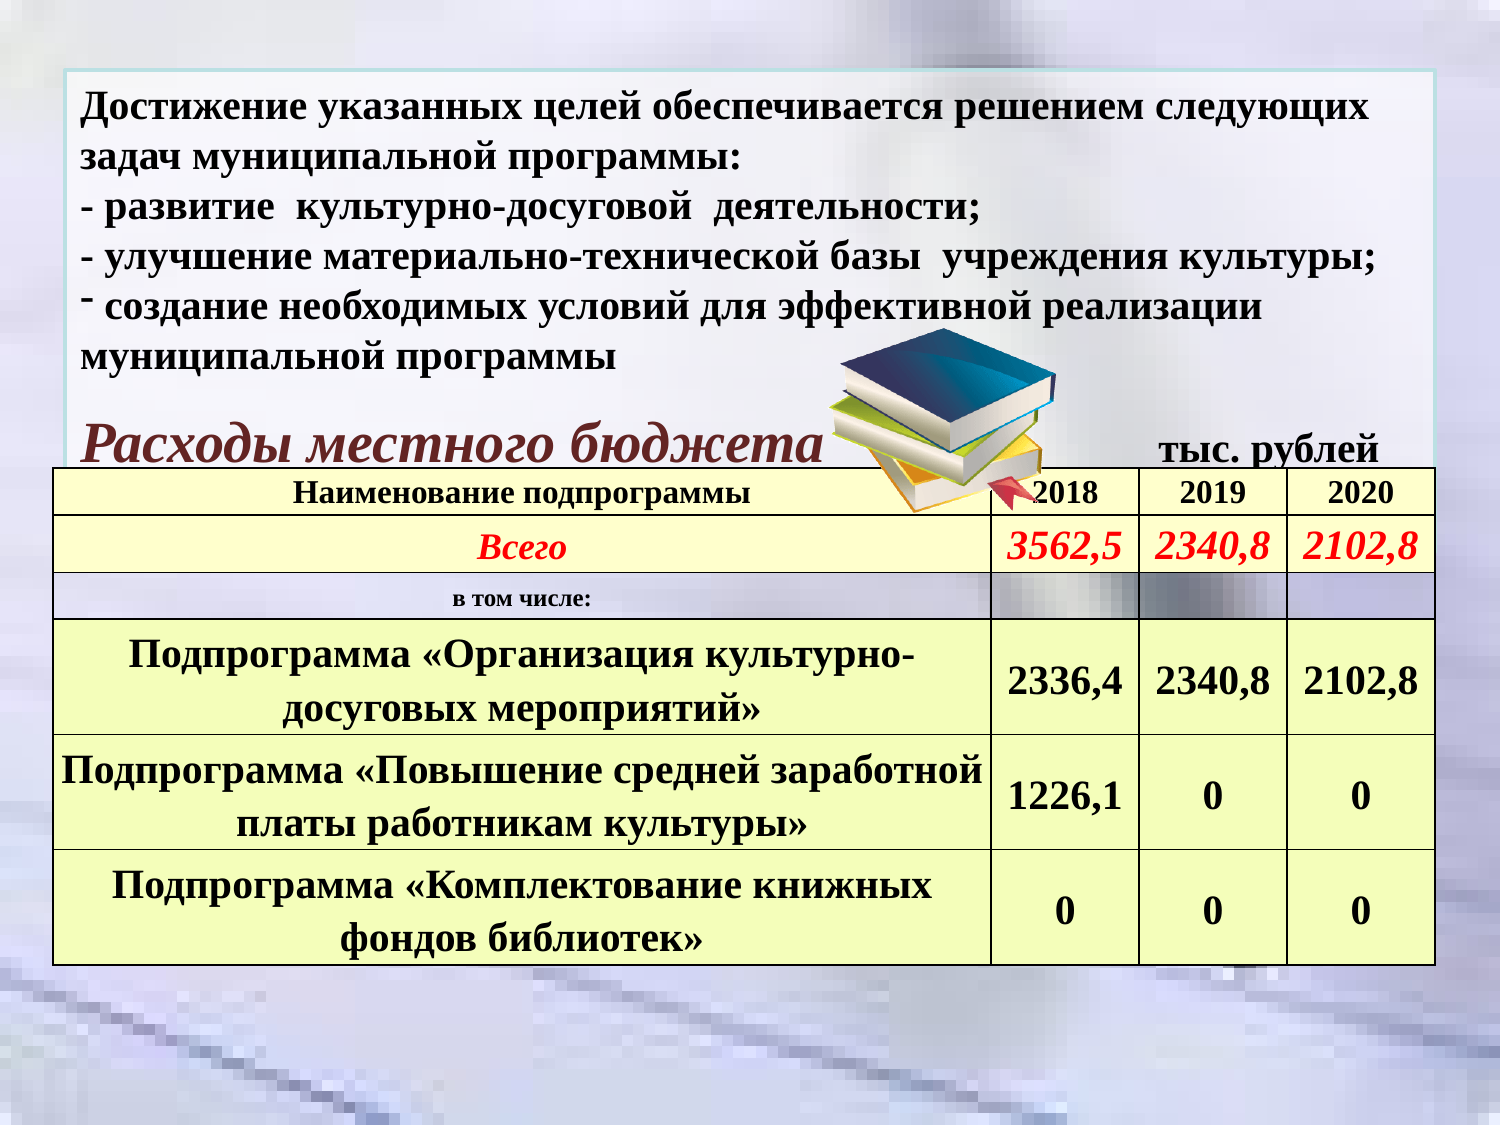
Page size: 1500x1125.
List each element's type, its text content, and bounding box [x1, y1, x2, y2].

table_header 2018 [1068, 469, 1138, 514]
table_cell 0 [1140, 850, 1286, 964]
table_cell 0 [1288, 735, 1434, 849]
table_header 2020 [1288, 469, 1434, 514]
table_cell 2336,4 [992, 620, 1138, 734]
table_cell [1288, 573, 1434, 618]
table_cell 2340,8 [1140, 516, 1286, 572]
table_cell Подпрограмма «Повышение средней заработной платы работникам культуры» [54, 735, 990, 849]
table_cell 2102,8 [1288, 516, 1434, 572]
table_cell 2102,8 [1288, 620, 1434, 734]
table_header 2019 [1140, 469, 1286, 514]
table_cell Всего [54, 516, 990, 572]
table_cell 0 [1140, 735, 1286, 849]
table_cell 0 [992, 850, 1138, 964]
table_cell [992, 573, 1138, 618]
table_cell 3562,5 [992, 516, 1138, 572]
table_cell Подпрограмма «Комплектование книжных фондов библиотек» [54, 850, 990, 964]
picture [0, 0, 1500, 1125]
table_cell [1140, 573, 1286, 618]
table_cell 0 [1288, 850, 1434, 964]
table_cell 1226,1 [992, 735, 1138, 849]
table_cell в том числе: [54, 573, 990, 618]
table_cell 2340,8 [1140, 620, 1286, 734]
table_header Наименование подпрограммы [54, 469, 815, 514]
text_box Достижение указанных целей обеспечивается решением следующих задач муниципальной программы: - развитие культурно-досуговой деятельности; - улучшение материально-технической базы учреждения культуры; создание необходимых условий для эффективной реализации муниципальной программы Расходы местного бюджета тыс. рублей [63, 68, 1437, 554]
table_cell Подпрограмма «Организация культурно-досуговых мероприятий» [54, 620, 990, 734]
